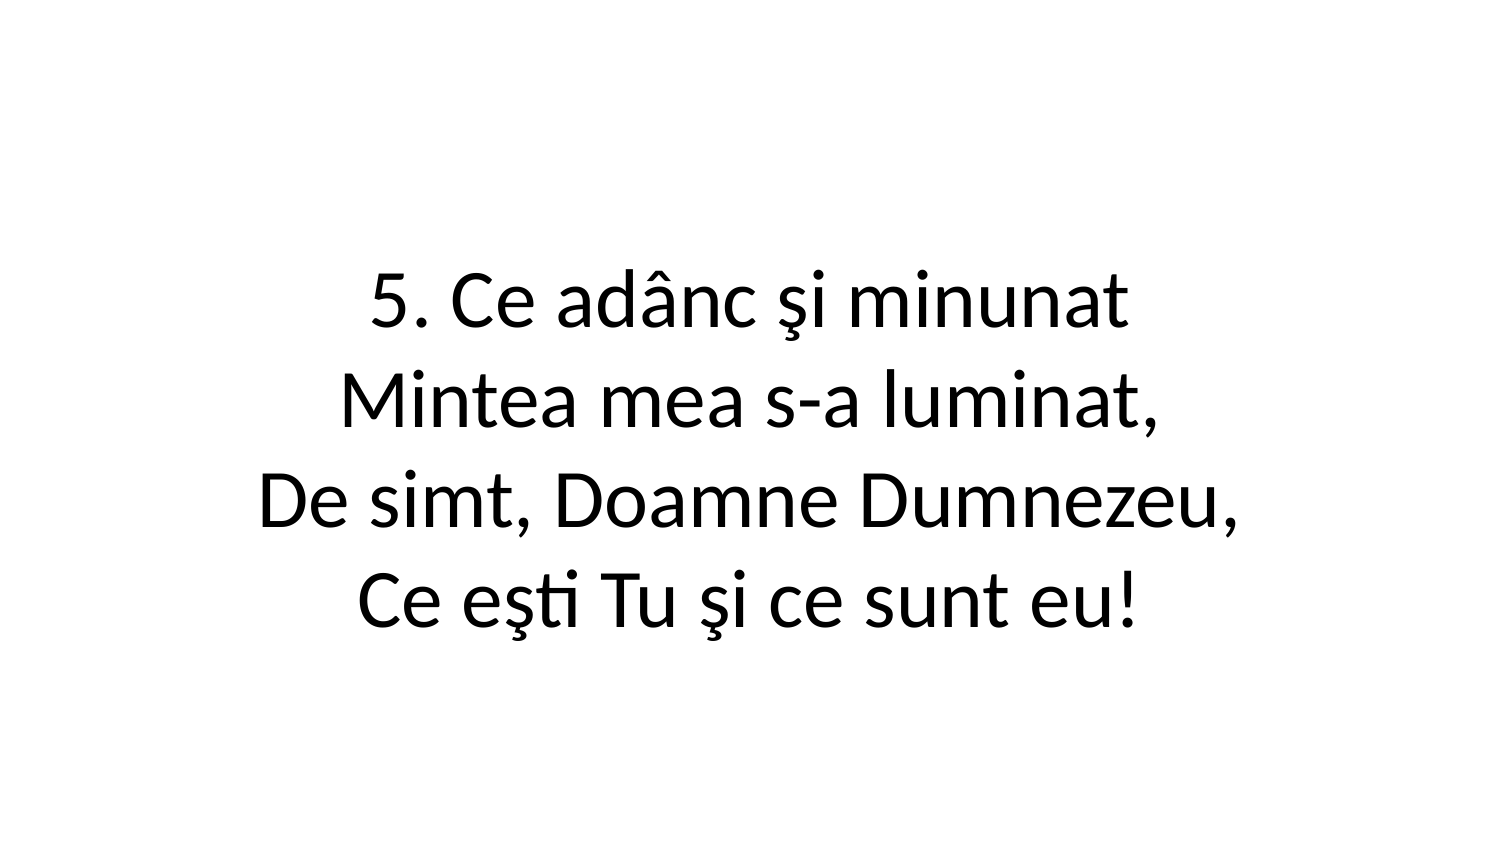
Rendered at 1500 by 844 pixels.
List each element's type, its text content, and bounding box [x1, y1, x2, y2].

text_box 5. Ce adânc şi minunat Mintea mea s-a luminat, De simt, Doamne Dumnezeu, Ce eşti Tu şi ce sunt eu! [242, 192, 1258, 652]
